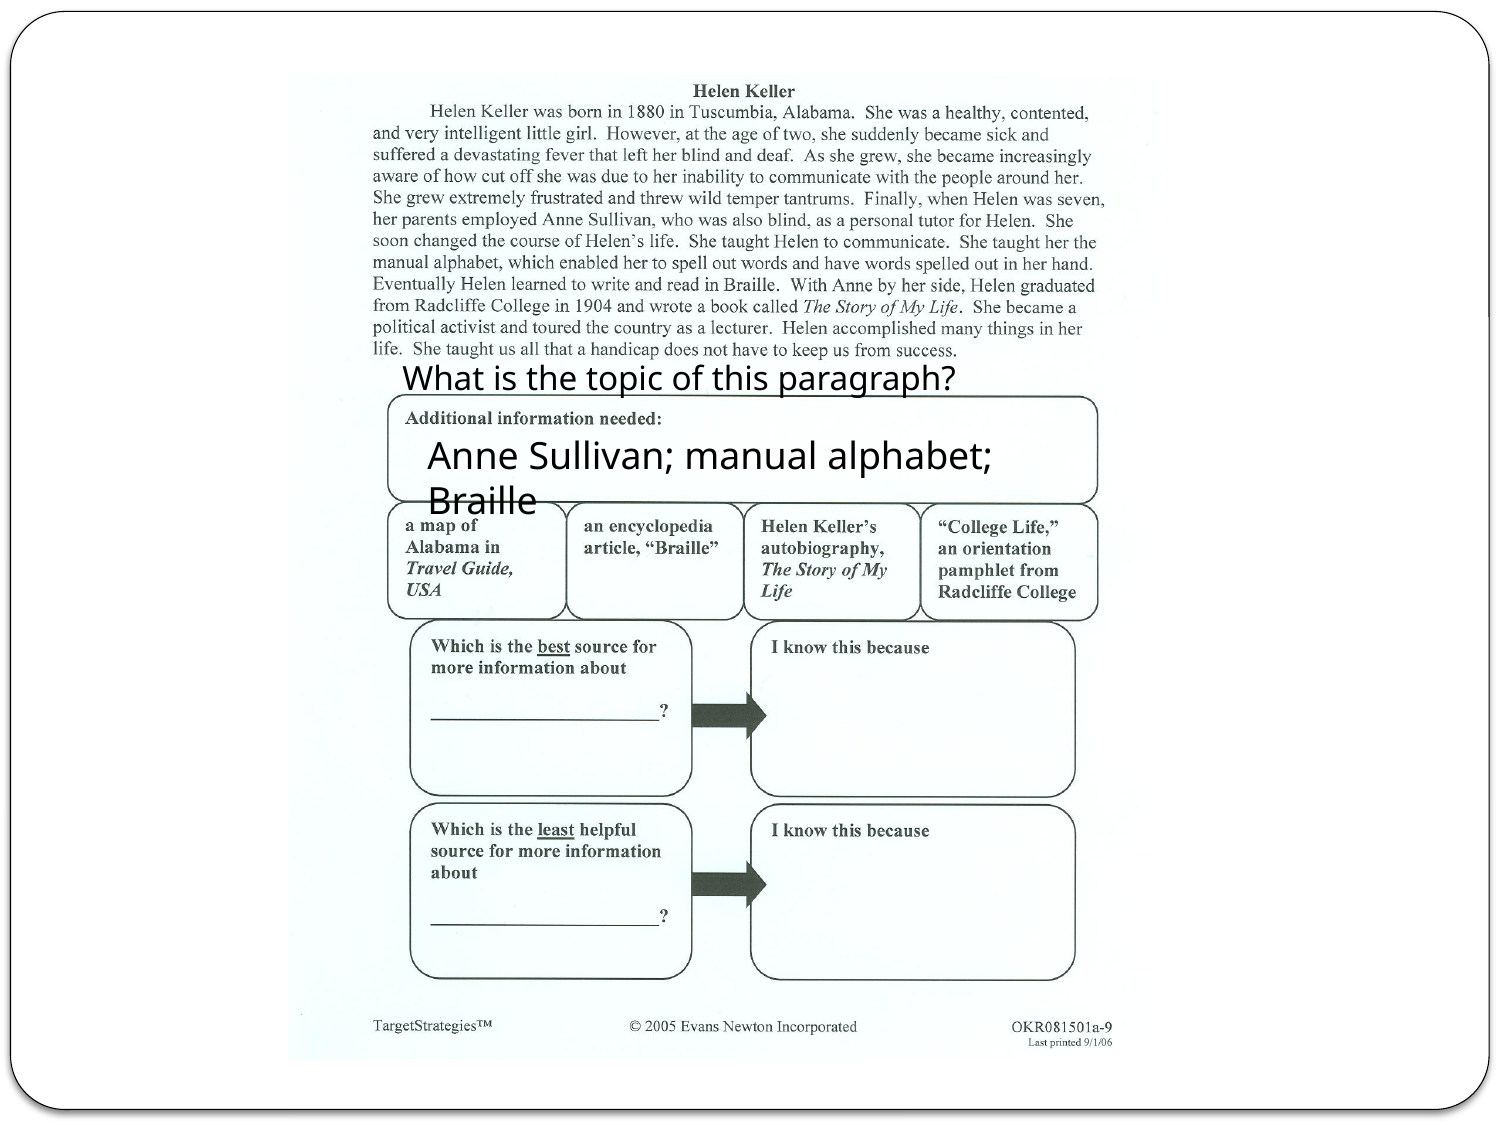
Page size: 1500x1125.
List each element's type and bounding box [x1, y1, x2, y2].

picture [287, 74, 1163, 1060]
